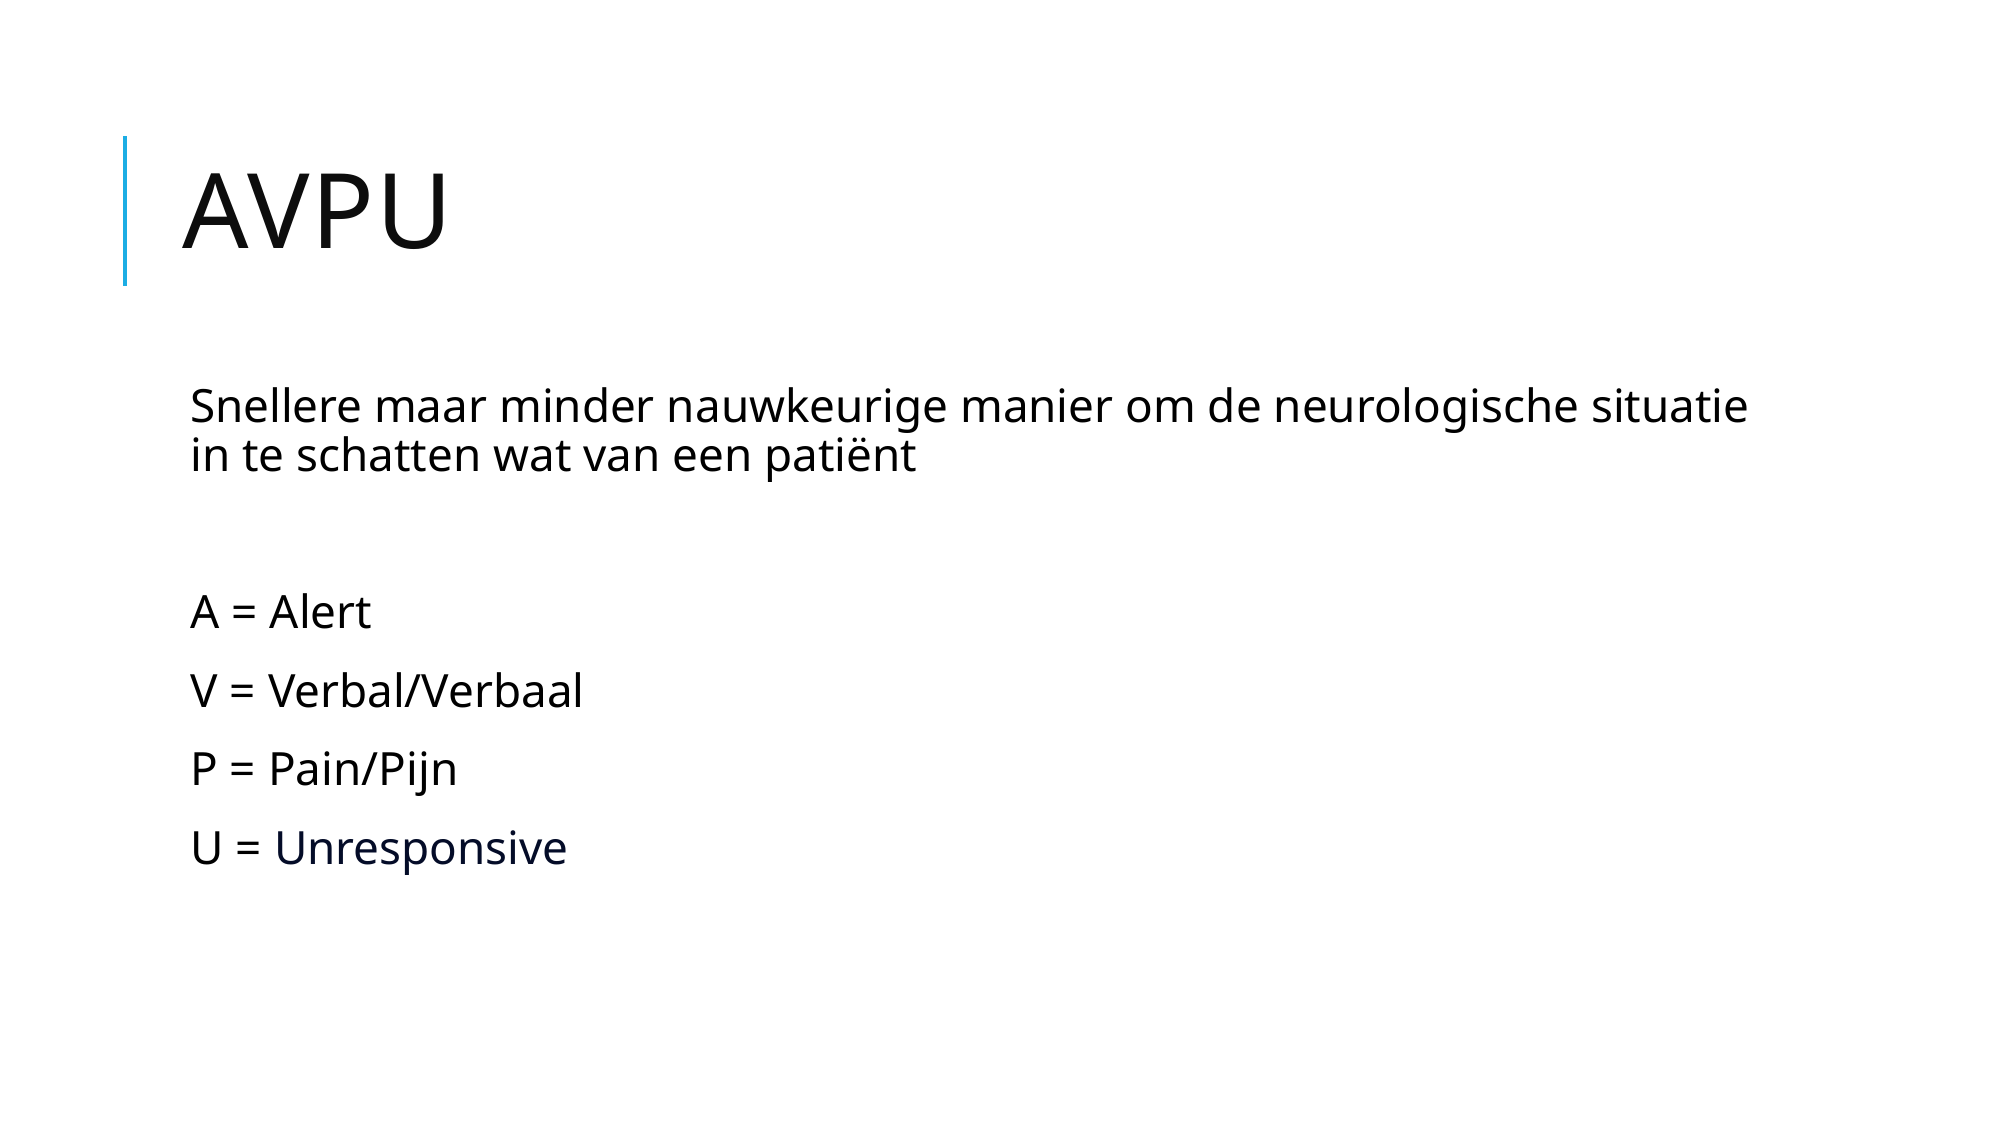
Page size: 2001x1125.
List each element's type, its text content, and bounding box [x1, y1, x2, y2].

list Snellere maar minder nauwkeurige manier om de neurologische situatie in te schatten wat van een patiënt A = Alert V = Verbal/Verbaal P = Pain/Pijn U = Unresponsive [168, 375, 1763, 1035]
title AVPU [168, 96, 1763, 342]
